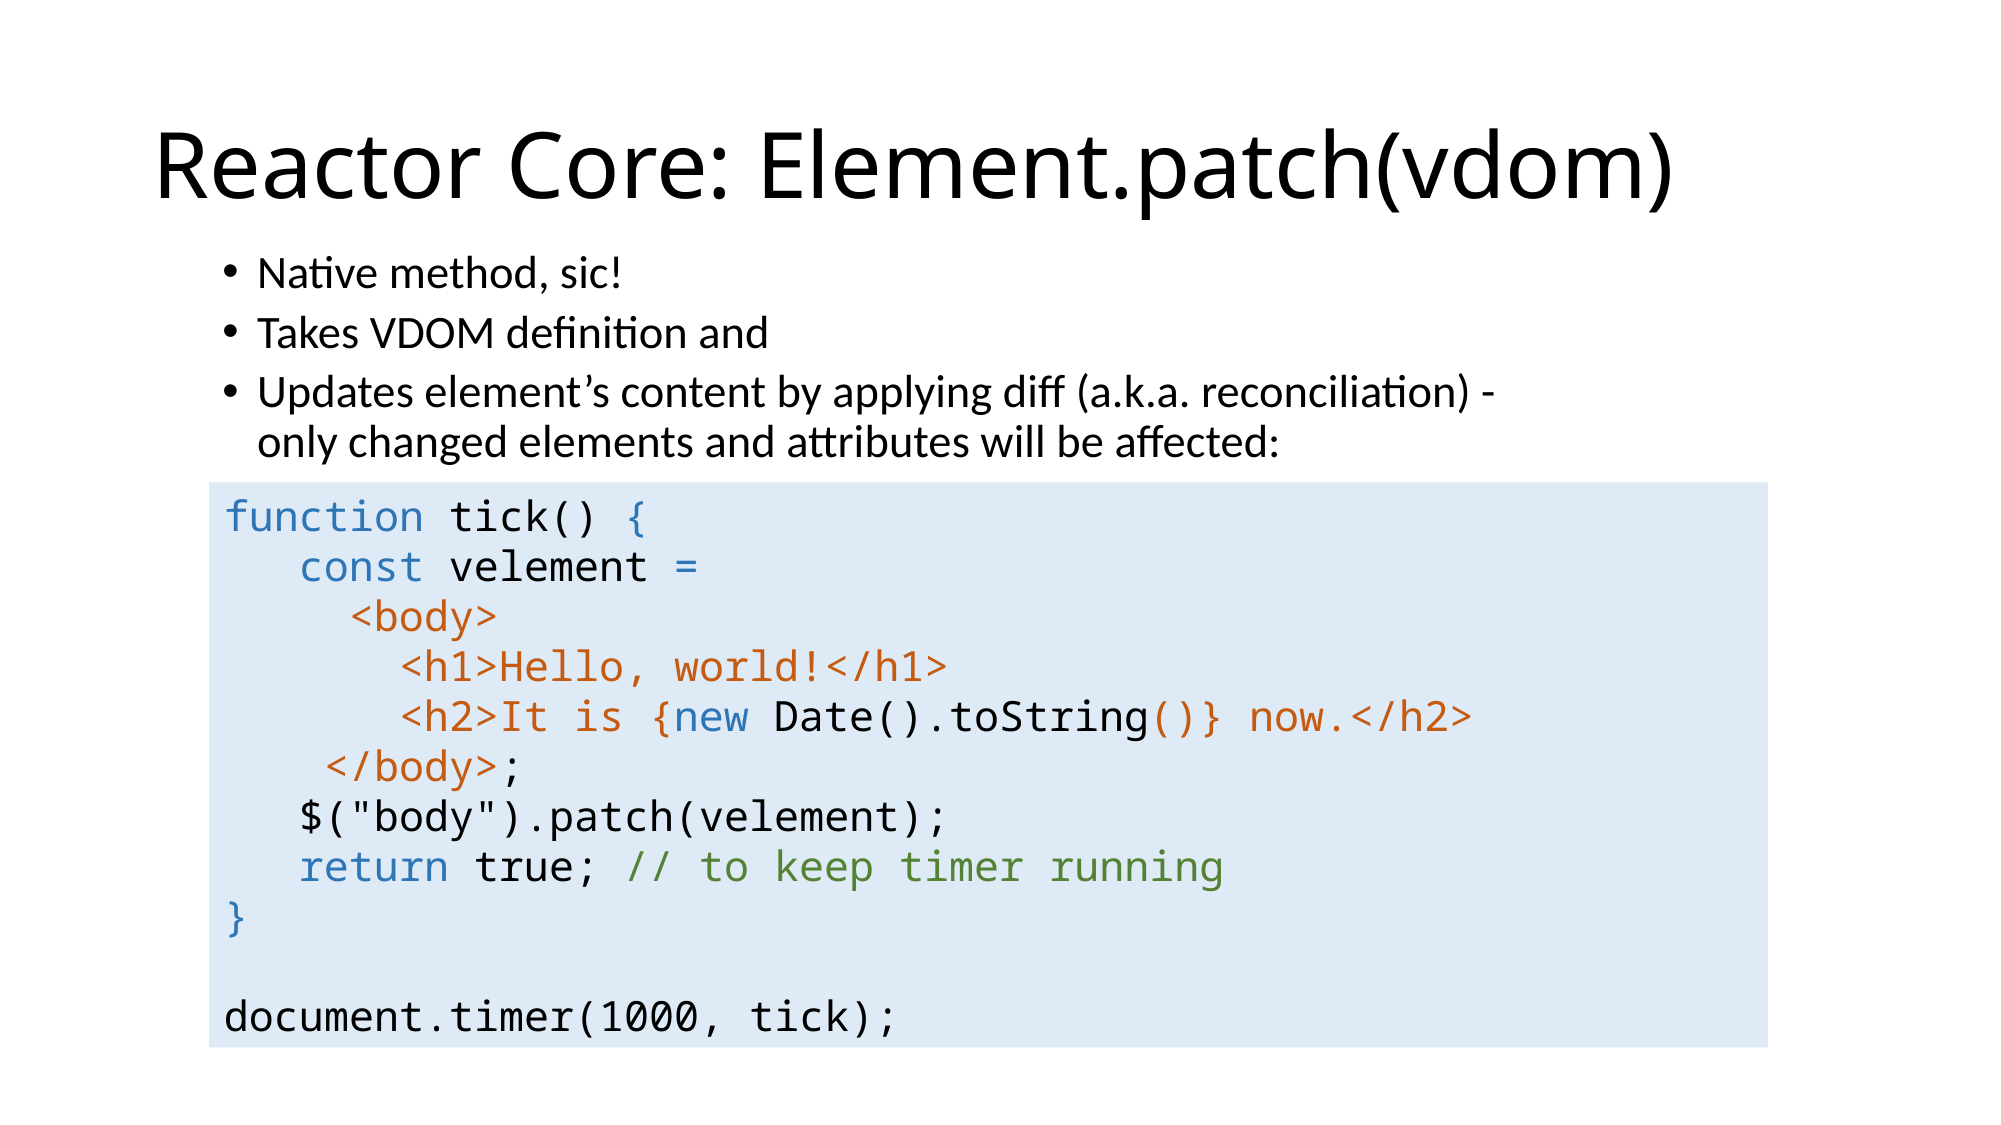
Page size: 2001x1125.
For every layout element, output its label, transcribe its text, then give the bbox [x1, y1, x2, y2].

list Native method, sic! Takes VDOM definition and Updates element’s content by applying diff (a.k.a. reconciliation) - only changed elements and attributes will be affected: [137, 240, 1863, 478]
text_box function tick() { const velement = <body> <h1>Hello, world!</h1> <h2>It is {new Date().toString()} now.</h2> </body>; $("body").patch(velement); return true; // to keep timer running } document.timer(1000, tick); [209, 482, 1768, 1048]
title Reactor Core: Element.patch(vdom) [137, 59, 1863, 240]
